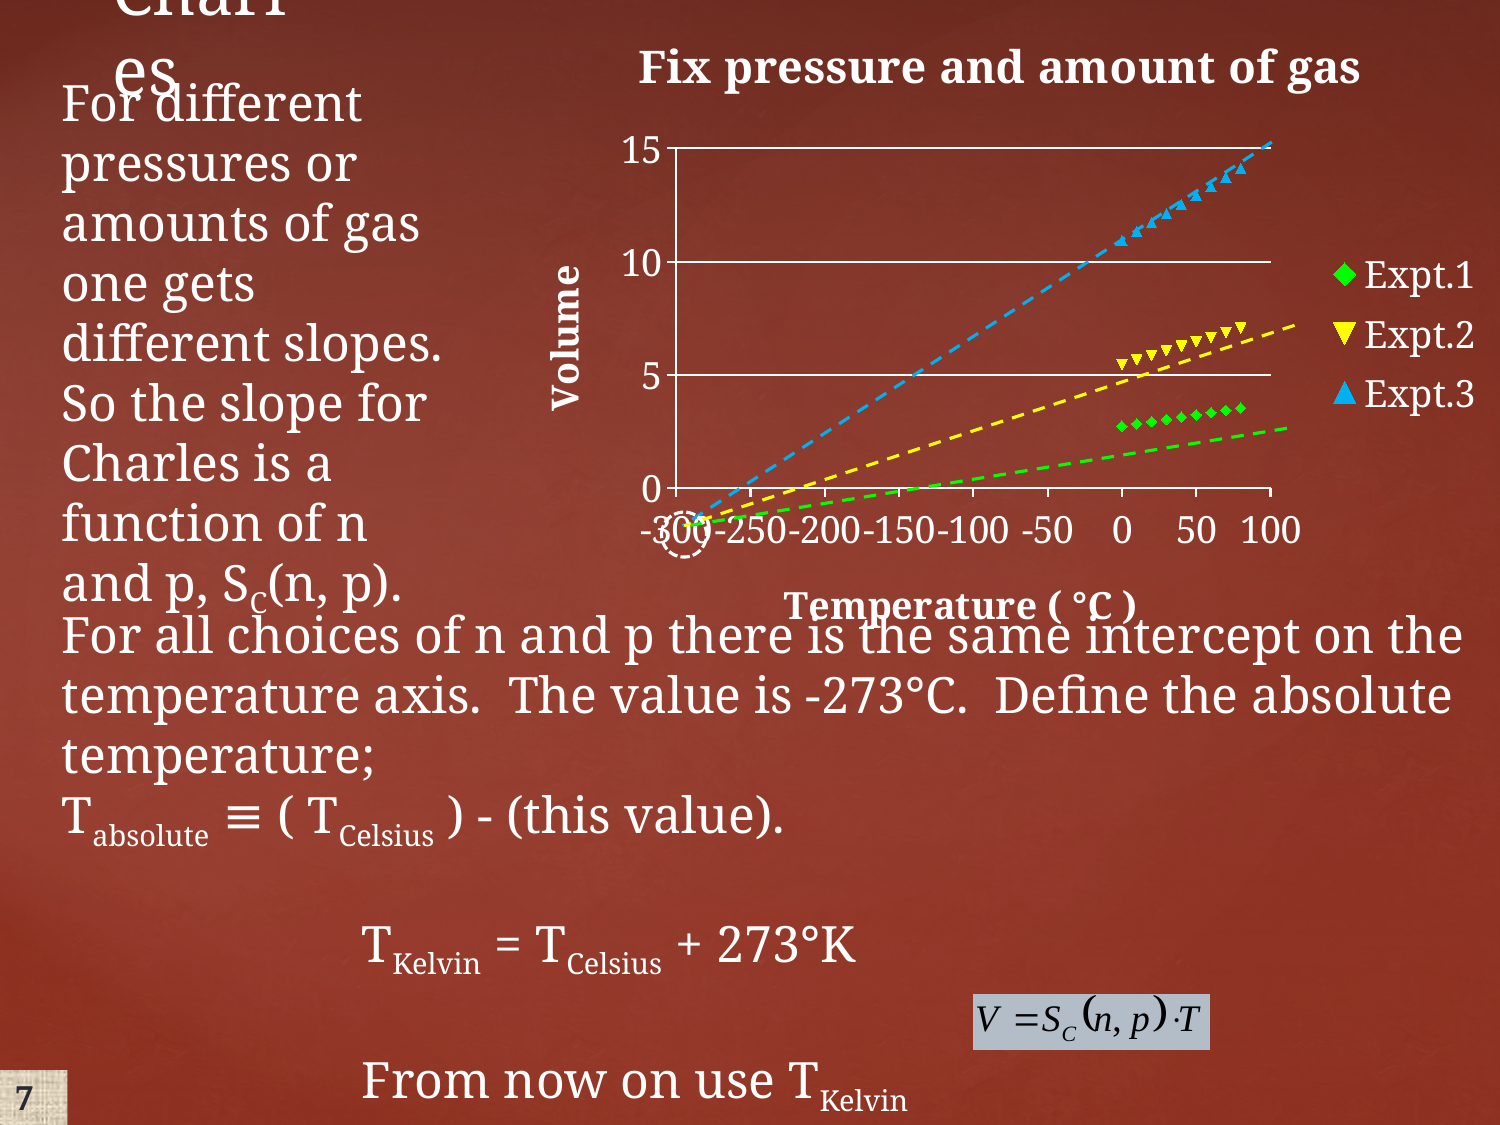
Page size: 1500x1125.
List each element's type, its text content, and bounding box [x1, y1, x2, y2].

text_box For all choices of n and p there is the same intercept on the temperature axis. The value is -273°C. Define the absolute temperature; Tabsolute ≡ ( TCelsius ) - (this value). TKelvin = TCelsius + 273°K From now on use TKelvin [46, 719, 1500, 1125]
text_box For different pressures or amounts of gas one gets different slopes. So the slope for Charles is a function of n and p, SC(n, p). [46, 184, 482, 627]
text_box Charles [97, 33, 326, 117]
chart [499, 0, 1500, 668]
text_box 7 [0, 1070, 46, 1125]
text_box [972, 993, 1211, 1052]
